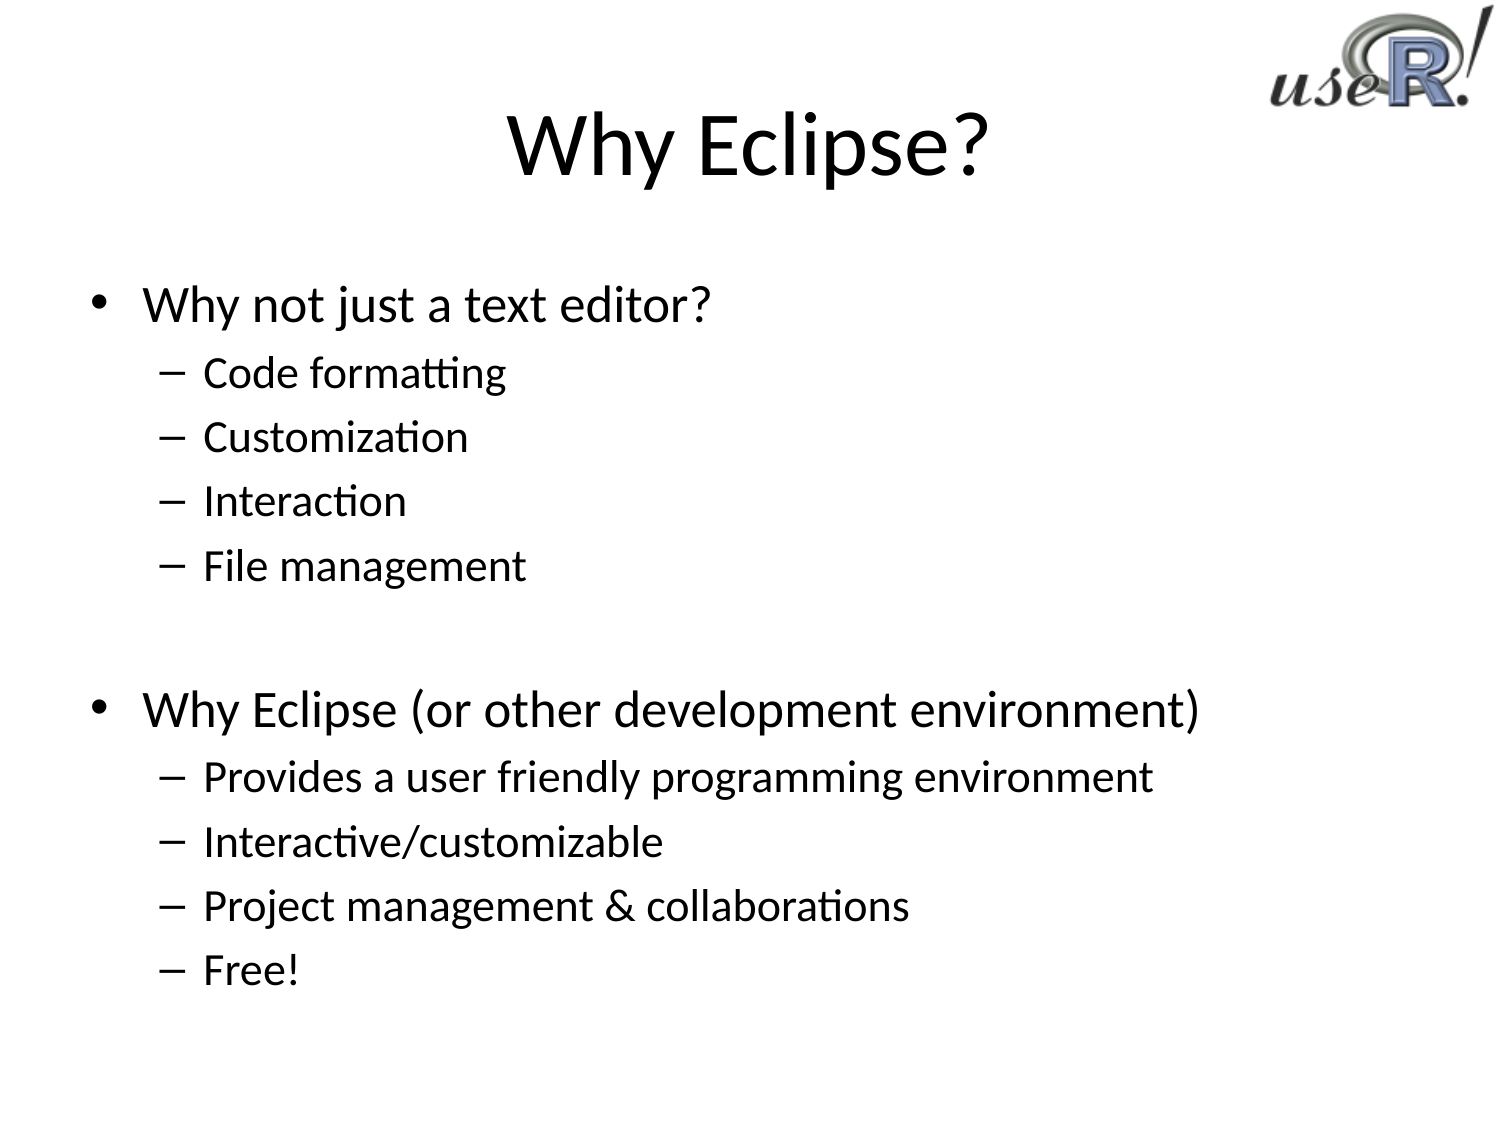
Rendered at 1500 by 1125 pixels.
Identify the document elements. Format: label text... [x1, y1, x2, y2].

title Why Eclipse? [75, 45, 1425, 233]
picture [1265, 0, 1500, 113]
list Why not just a text editor? Code formatting Customization Interaction File management Why Eclipse (or other development environment) Provides a user friendly programming environment Interactive/customizable Project management & collaborations Free! [75, 262, 1425, 1005]
